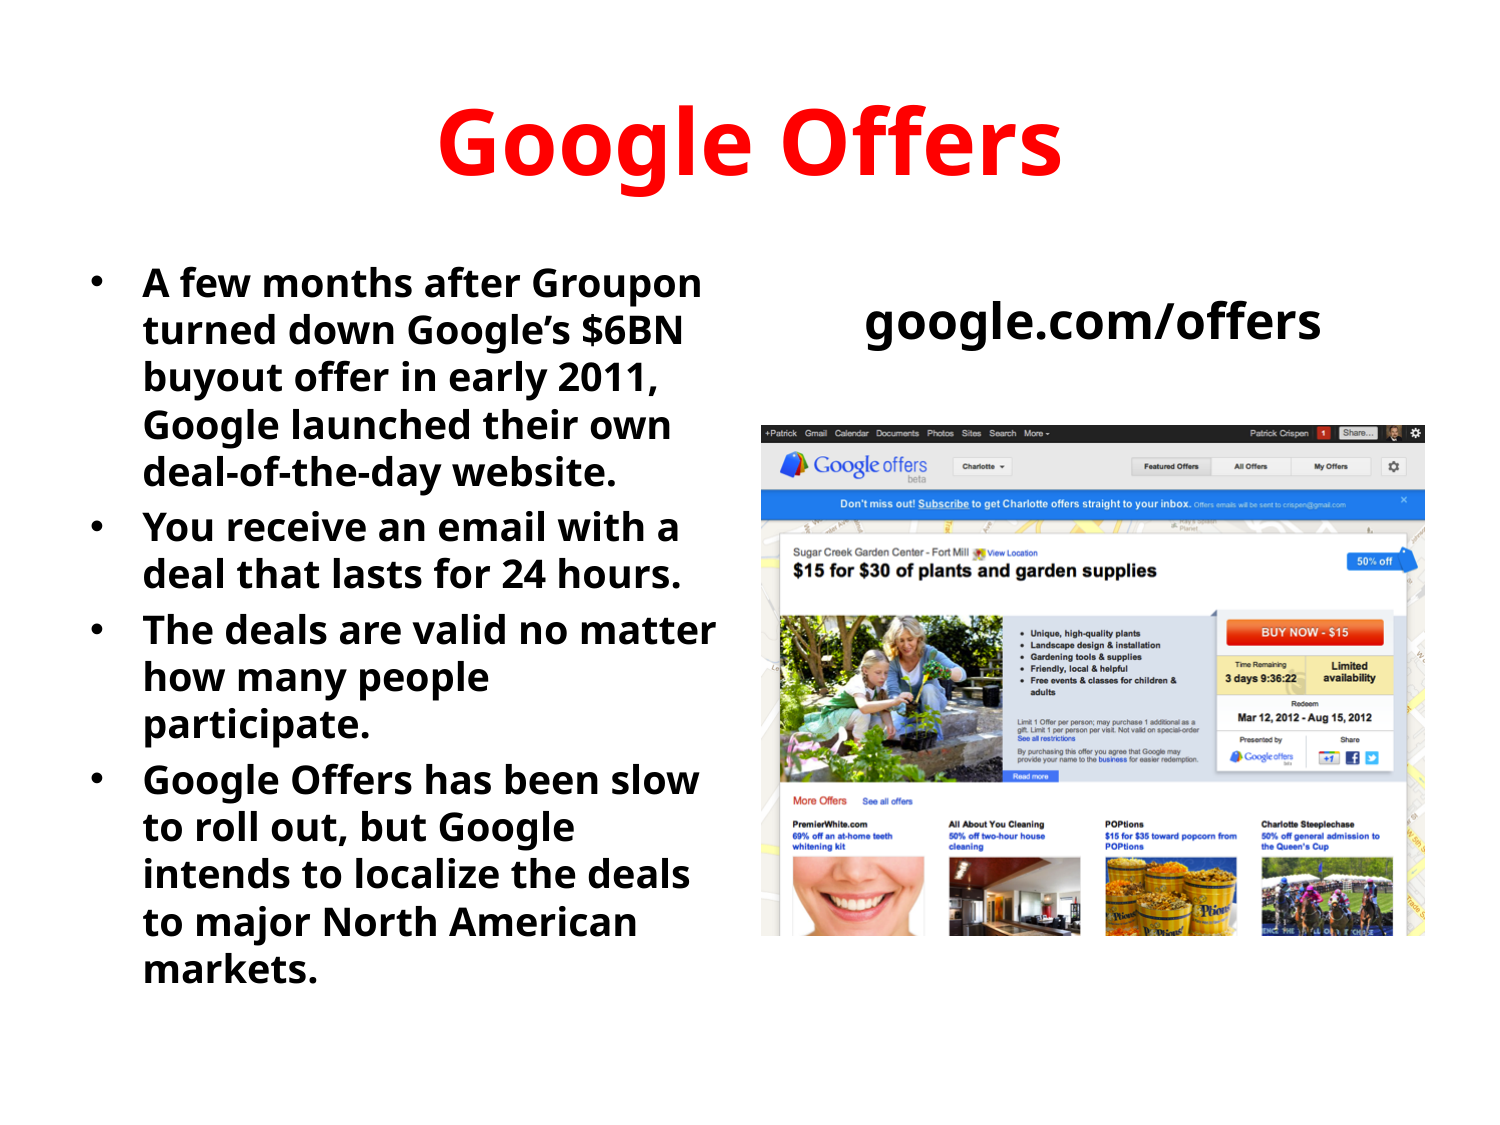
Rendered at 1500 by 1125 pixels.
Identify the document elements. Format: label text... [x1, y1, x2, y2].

list A few months after Groupon turned down Google’s $6BN buyout offer in early 2011, Google launched their own deal-of-the-day website. You receive an email with a deal that lasts for 24 hours. The deals are valid no matter how many people participate. Google Offers has been slow to roll out, but Google intends to localize the deals to major North American markets. [75, 249, 738, 1005]
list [761, 356, 1426, 1006]
list google.com/offers [761, 251, 1425, 356]
title Google Offers [75, 45, 1425, 233]
